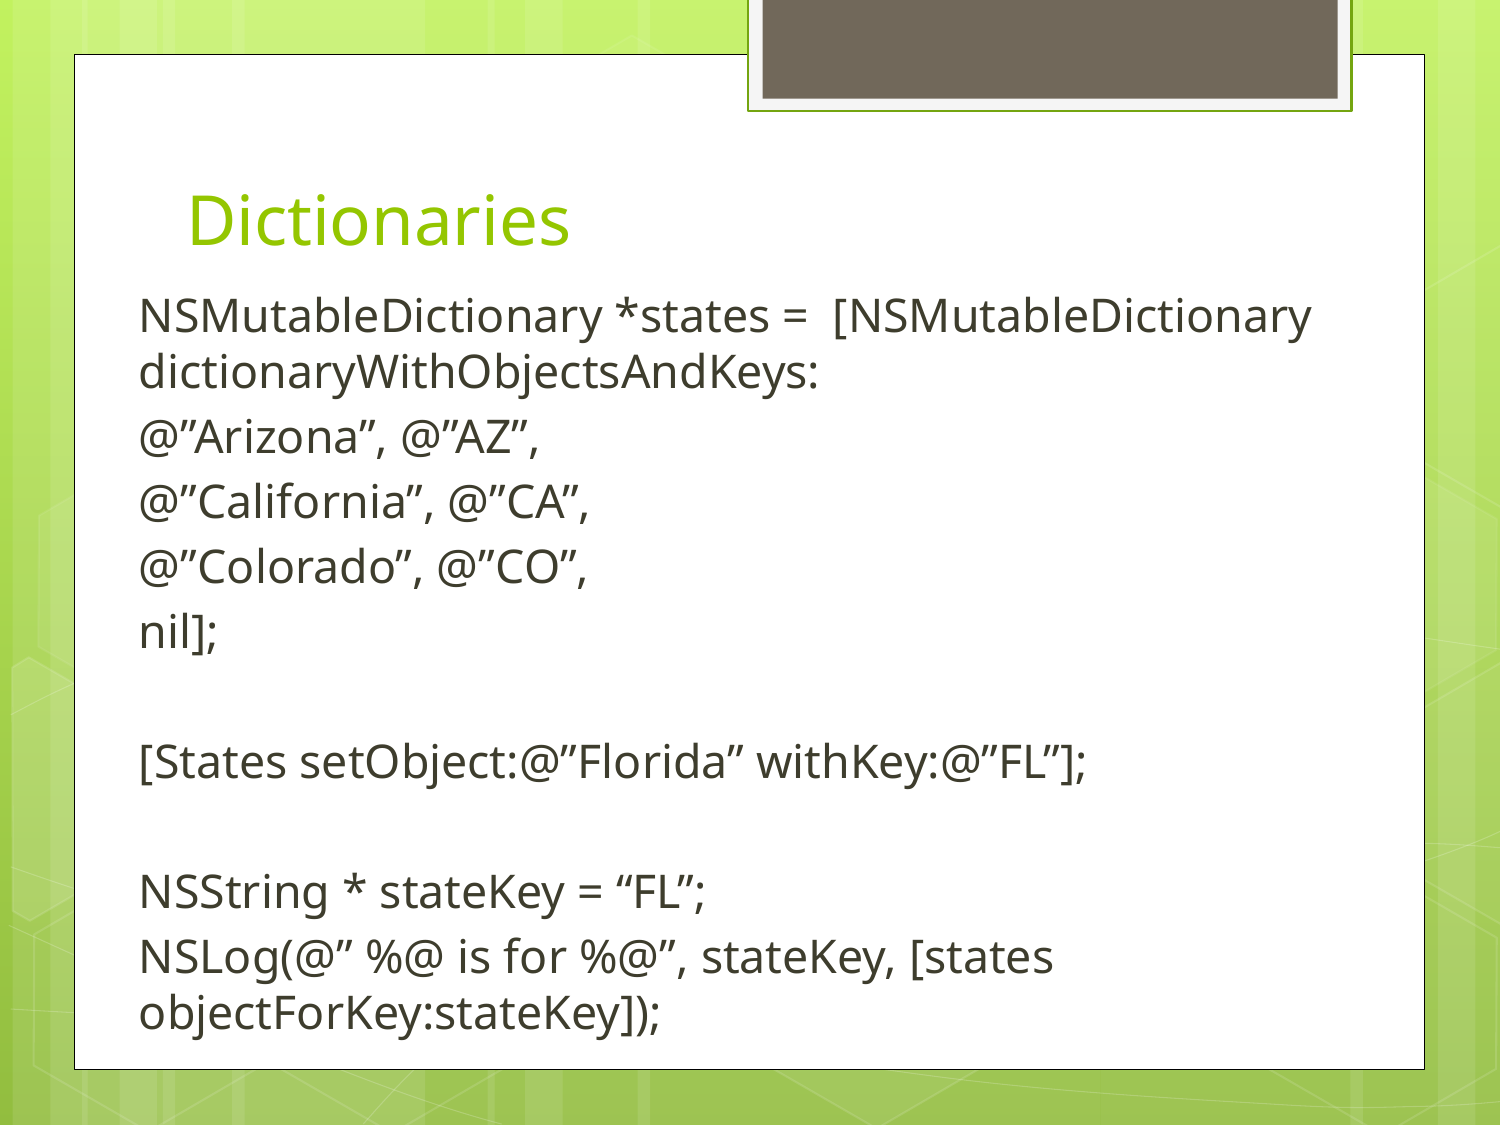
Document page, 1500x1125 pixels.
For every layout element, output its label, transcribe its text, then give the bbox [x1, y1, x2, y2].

title Dictionaries [171, 168, 1324, 268]
list NSMutableDictionary *states = [NSMutableDictionary dictionaryWithObjectsAndKeys: @”Arizona”, @”AZ”, @”California”, @”CA”, @”Colorado”, @”CO”, nil]; [States setObject:@”Florida” withKey:@”FL”]; NSString * stateKey = “FL”; NSLog(@” %@ is for %@”, stateKey, [states objectForKey:stateKey]); [123, 278, 1459, 1047]
